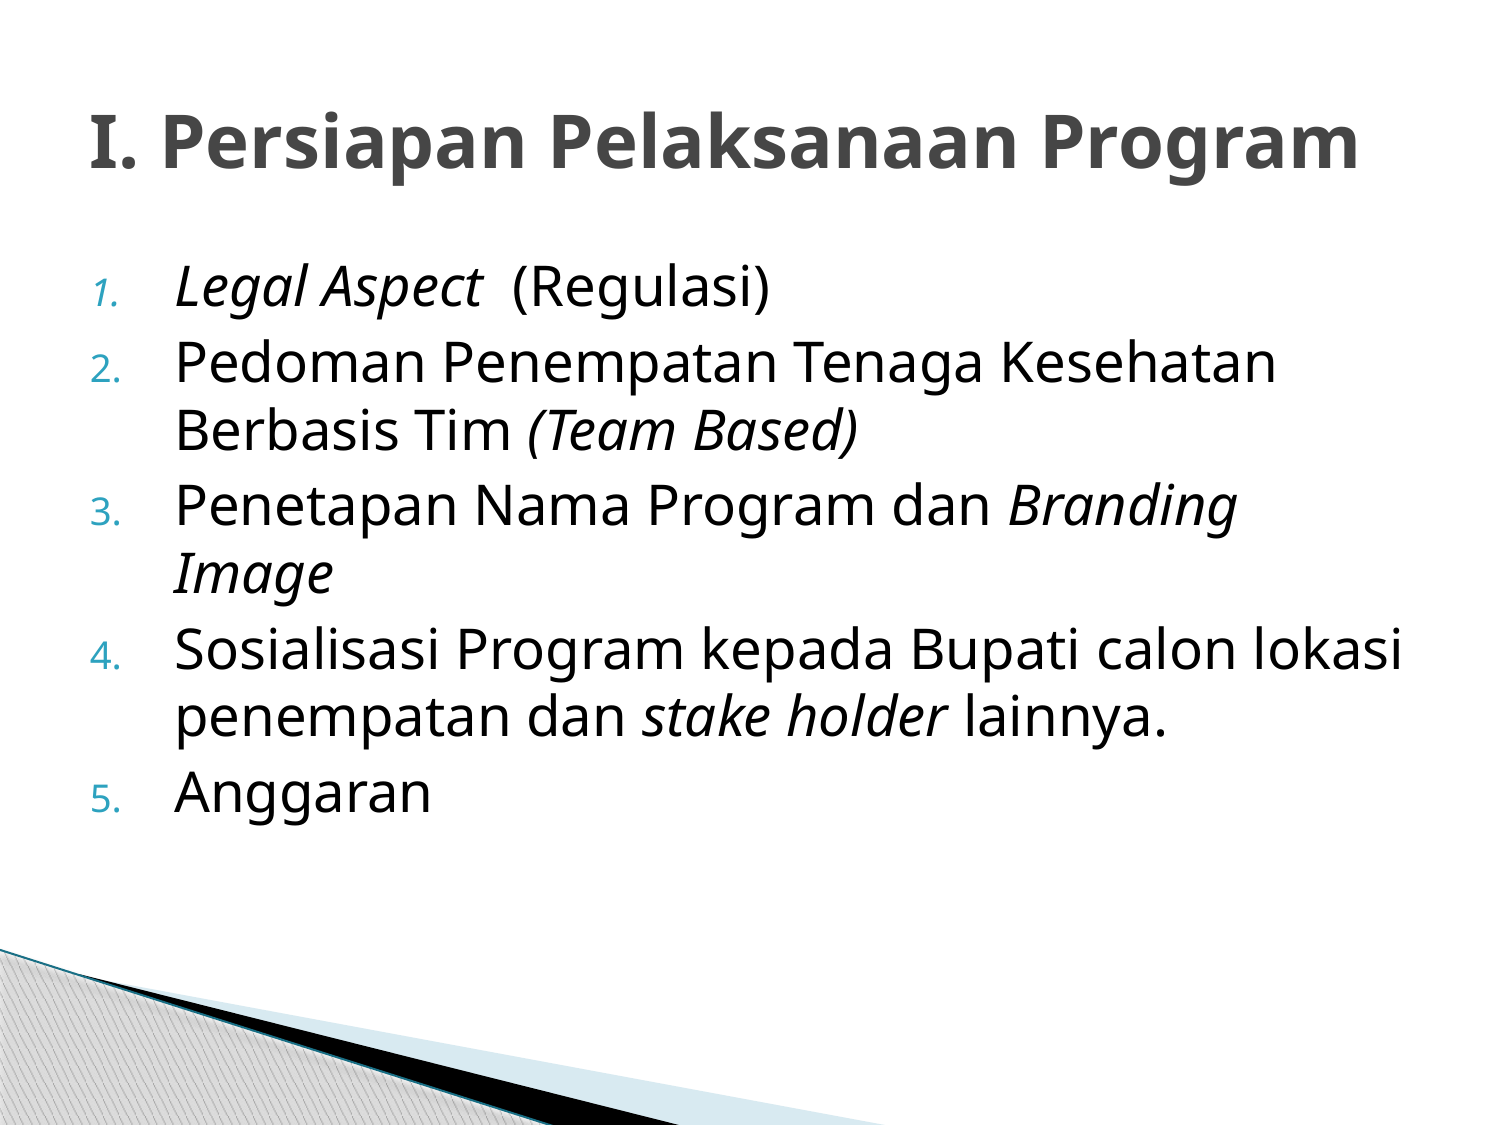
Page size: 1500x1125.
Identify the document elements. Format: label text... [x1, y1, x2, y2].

title I. Persiapan Pelaksanaan Program [75, 45, 1425, 233]
list Legal Aspect (Regulasi) Pedoman Penempatan Tenaga Kesehatan Berbasis Tim (Team Based) Penetapan Nama Program dan Branding Image Sosialisasi Program kepada Bupati calon lokasi penempatan dan stake holder lainnya. Anggaran [75, 243, 1425, 986]
